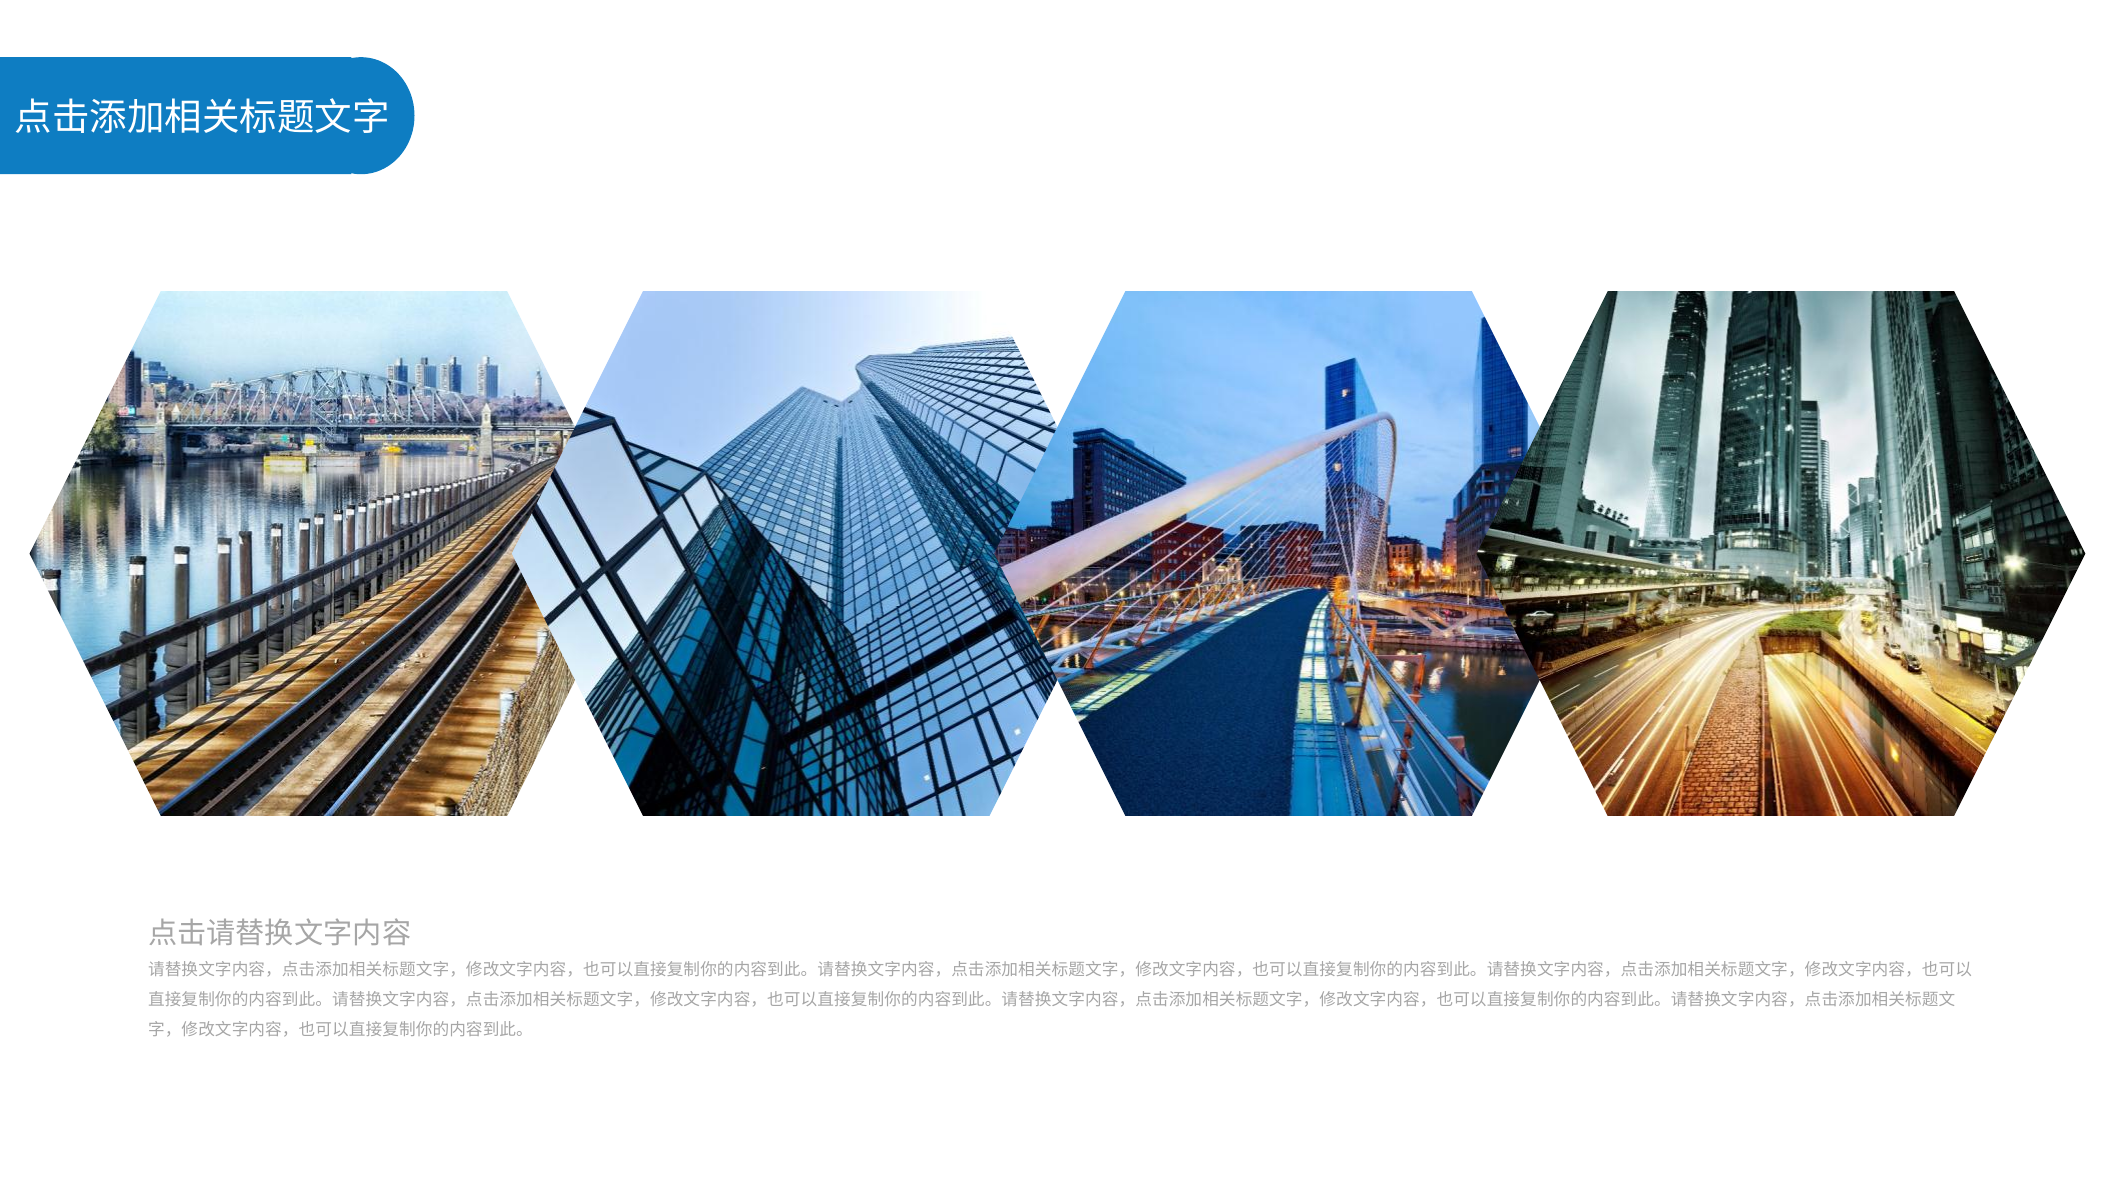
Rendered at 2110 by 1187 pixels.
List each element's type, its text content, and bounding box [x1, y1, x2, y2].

text_box 点击请替换文字内容 请替换文字内容，点击添加相关标题文字，修改文字内容，也可以直接复制你的内容到此。请替换文字内容，点击添加相关标题文字，修改文字内容，也可以直接复制你的内容到此。请替换文字内容，点击添加相关标题文字，修改文字内容，也可以直接复制你的内容到此。请替换文字内容，点击添加相关标题文字，修改文字内容，也可以直接复制你的内容到此。请替换文字内容，点击添加相关标题文字，修改文字内容，也可以直接复制你的内容到此。请替换文字内容，点击添加相关标题文字，修改文字内容，也可以直接复制你的内容到此。 [133, 889, 1993, 1047]
text_box [993, 290, 1540, 817]
text_box [28, 290, 575, 817]
text_box 点击添加相关标题文字 [0, 85, 415, 146]
text_box [510, 290, 1057, 817]
text_box [1475, 290, 2087, 817]
